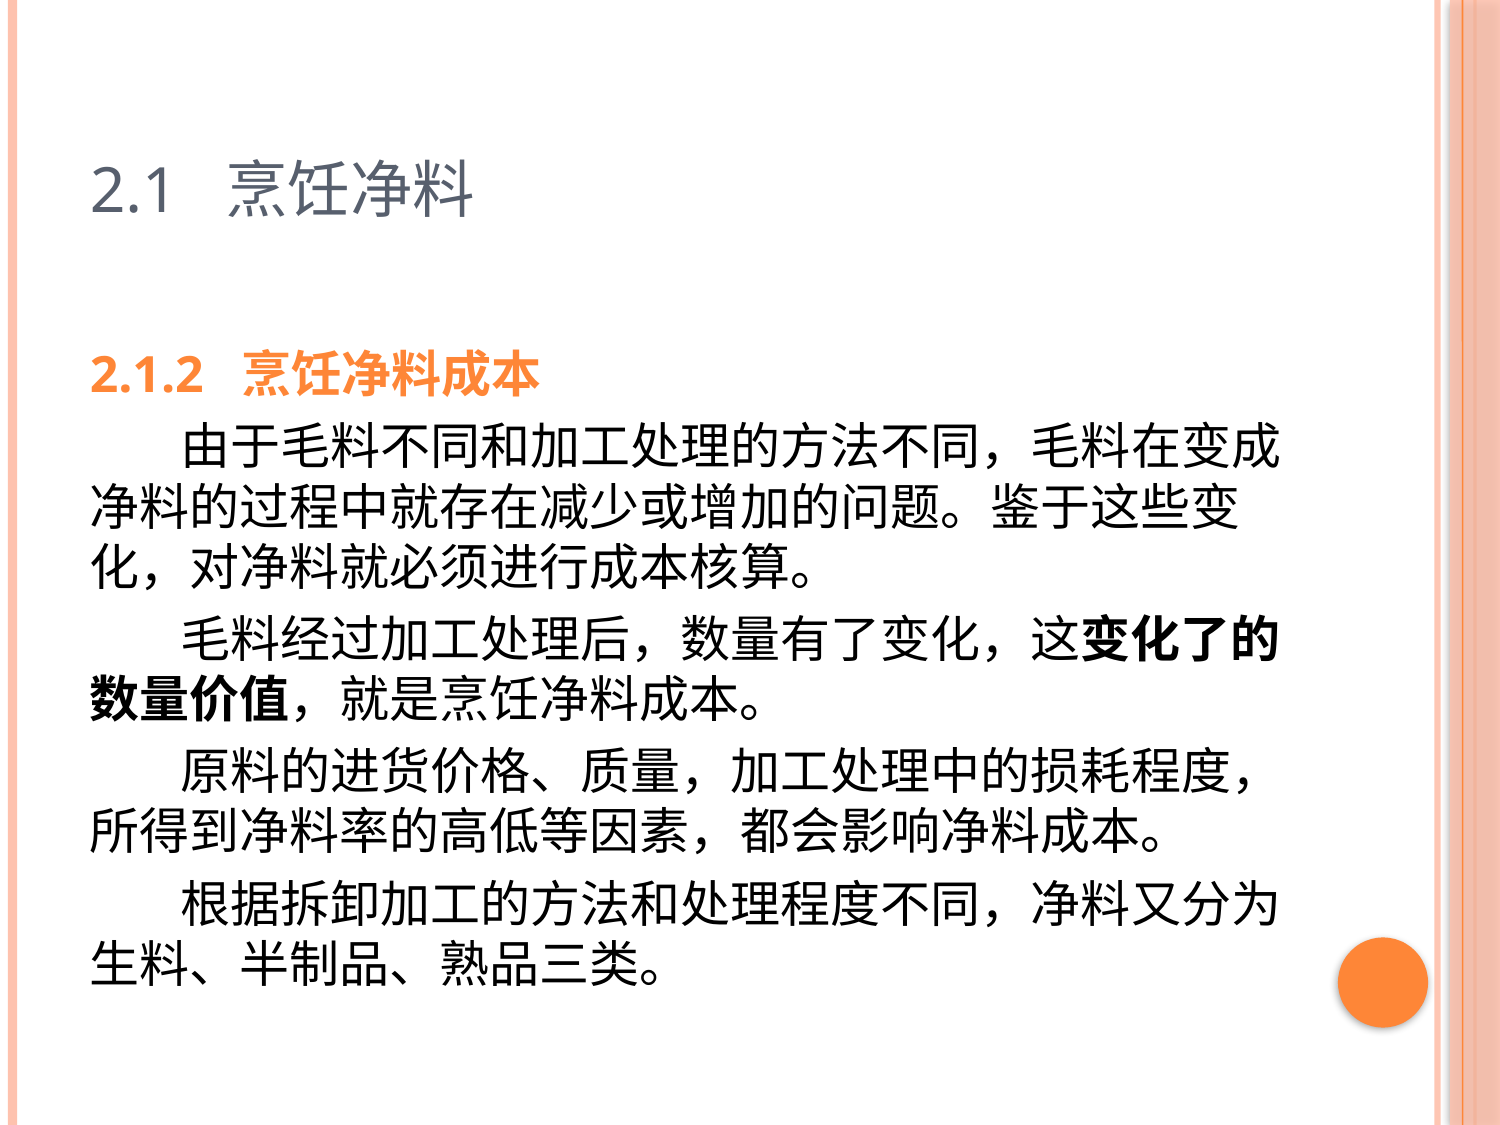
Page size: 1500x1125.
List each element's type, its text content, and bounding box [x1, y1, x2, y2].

list 2.1.2 烹饪净料成本 由于毛料不同和加工处理的方法不同，毛料在变成净料的过程中就存在减少或增加的问题。鉴于这些变化，对净料就必须进行成本核算。 毛料经过加工处理后，数量有了变化，这变化了的数量价值，就是烹饪净料成本。 原料的进货价格、质量，加工处理中的损耗程度，所得到净料率的高低等因素，都会影响净料成本。 根据拆卸加工的方法和处理程度不同，净料又分为生料、半制品、熟品三类。 [74, 262, 1301, 1063]
title 2.1 烹饪净料 [75, 45, 1300, 233]
